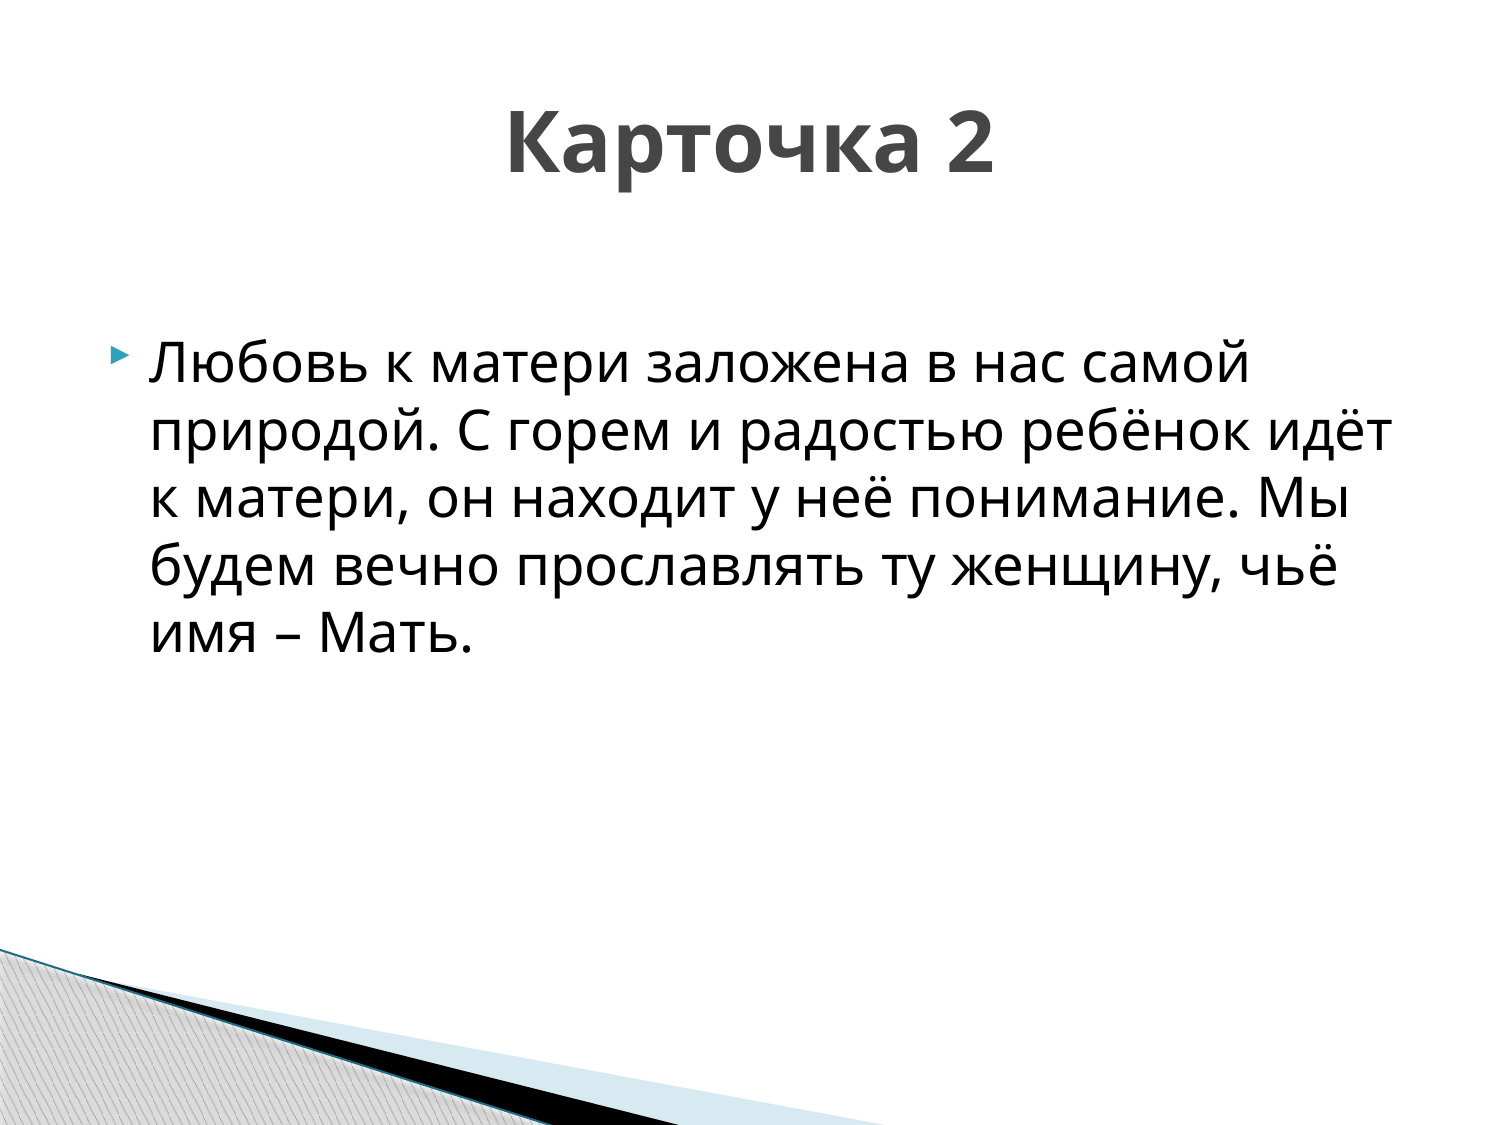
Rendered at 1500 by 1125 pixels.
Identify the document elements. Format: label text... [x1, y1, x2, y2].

list Любовь к матери заложена в нас самой природой. С горем и радостью ребёнок идёт к матери, он находит у неё понимание. Мы будем вечно прославлять ту женщину, чьё имя – Мать. [75, 243, 1425, 986]
title Карточка 2 [75, 45, 1425, 233]
